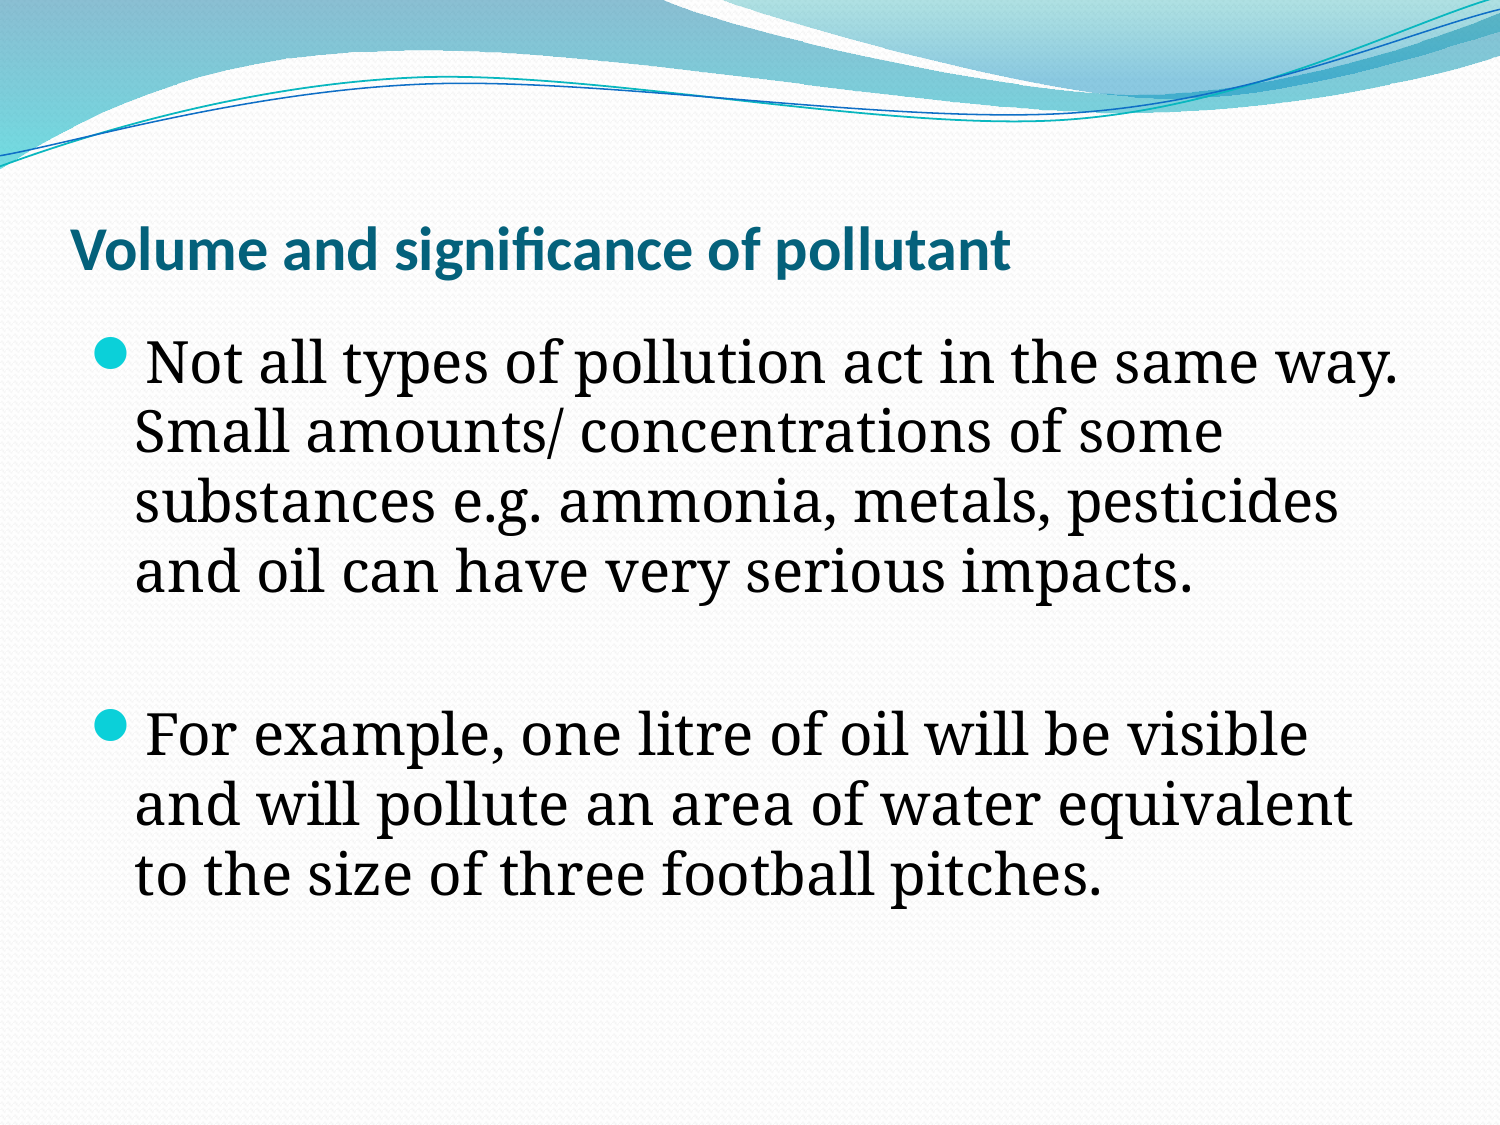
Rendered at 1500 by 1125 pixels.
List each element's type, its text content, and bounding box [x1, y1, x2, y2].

list Not all types of pollution act in the same way. Small amounts/ concentrations of some substances e.g. ammonia, metals, pesticides and oil can have very serious impacts. For example, one litre of oil will be visible and will pollute an area of water equivalent to the size of three football pitches. [75, 317, 1425, 1038]
title Volume and significance of pollutant [70, 199, 1421, 387]
